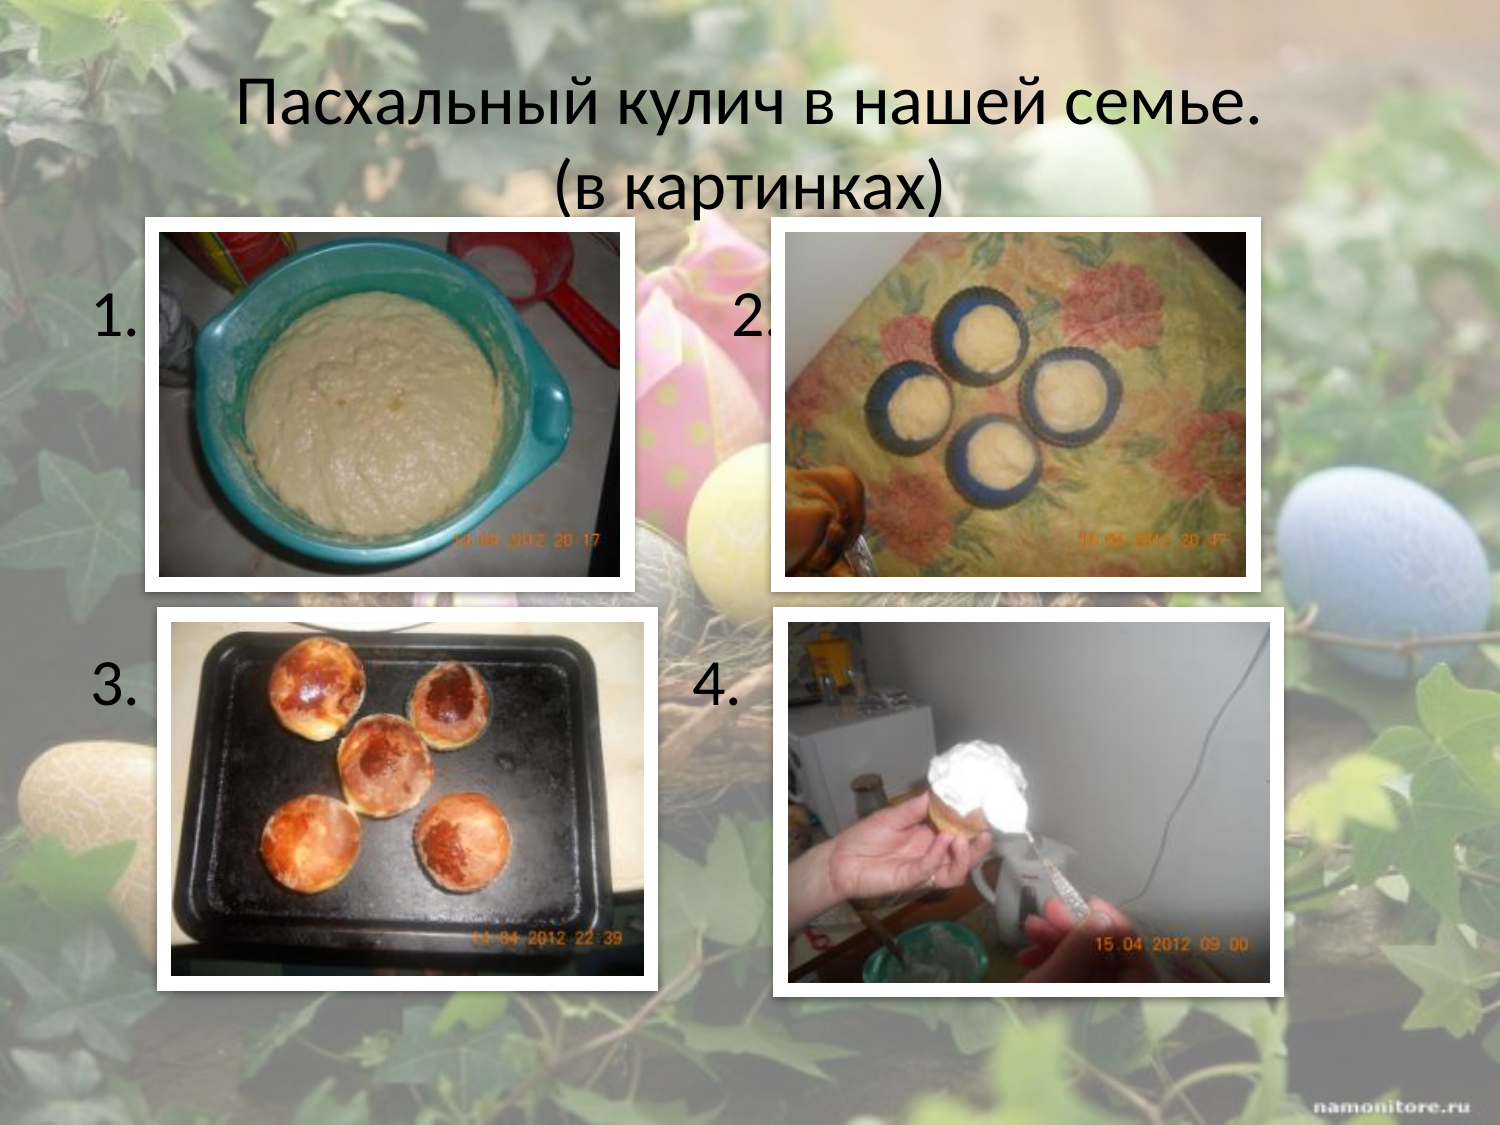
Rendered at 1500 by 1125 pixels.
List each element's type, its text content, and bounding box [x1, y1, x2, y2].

picture [787, 621, 1270, 984]
list 2. 2. 3. 4. [75, 262, 1425, 1005]
picture [170, 621, 644, 977]
title Пасхальный кулич в нашей семье. (в картинках) [75, 45, 1425, 233]
picture [159, 231, 621, 578]
picture [785, 231, 1247, 578]
